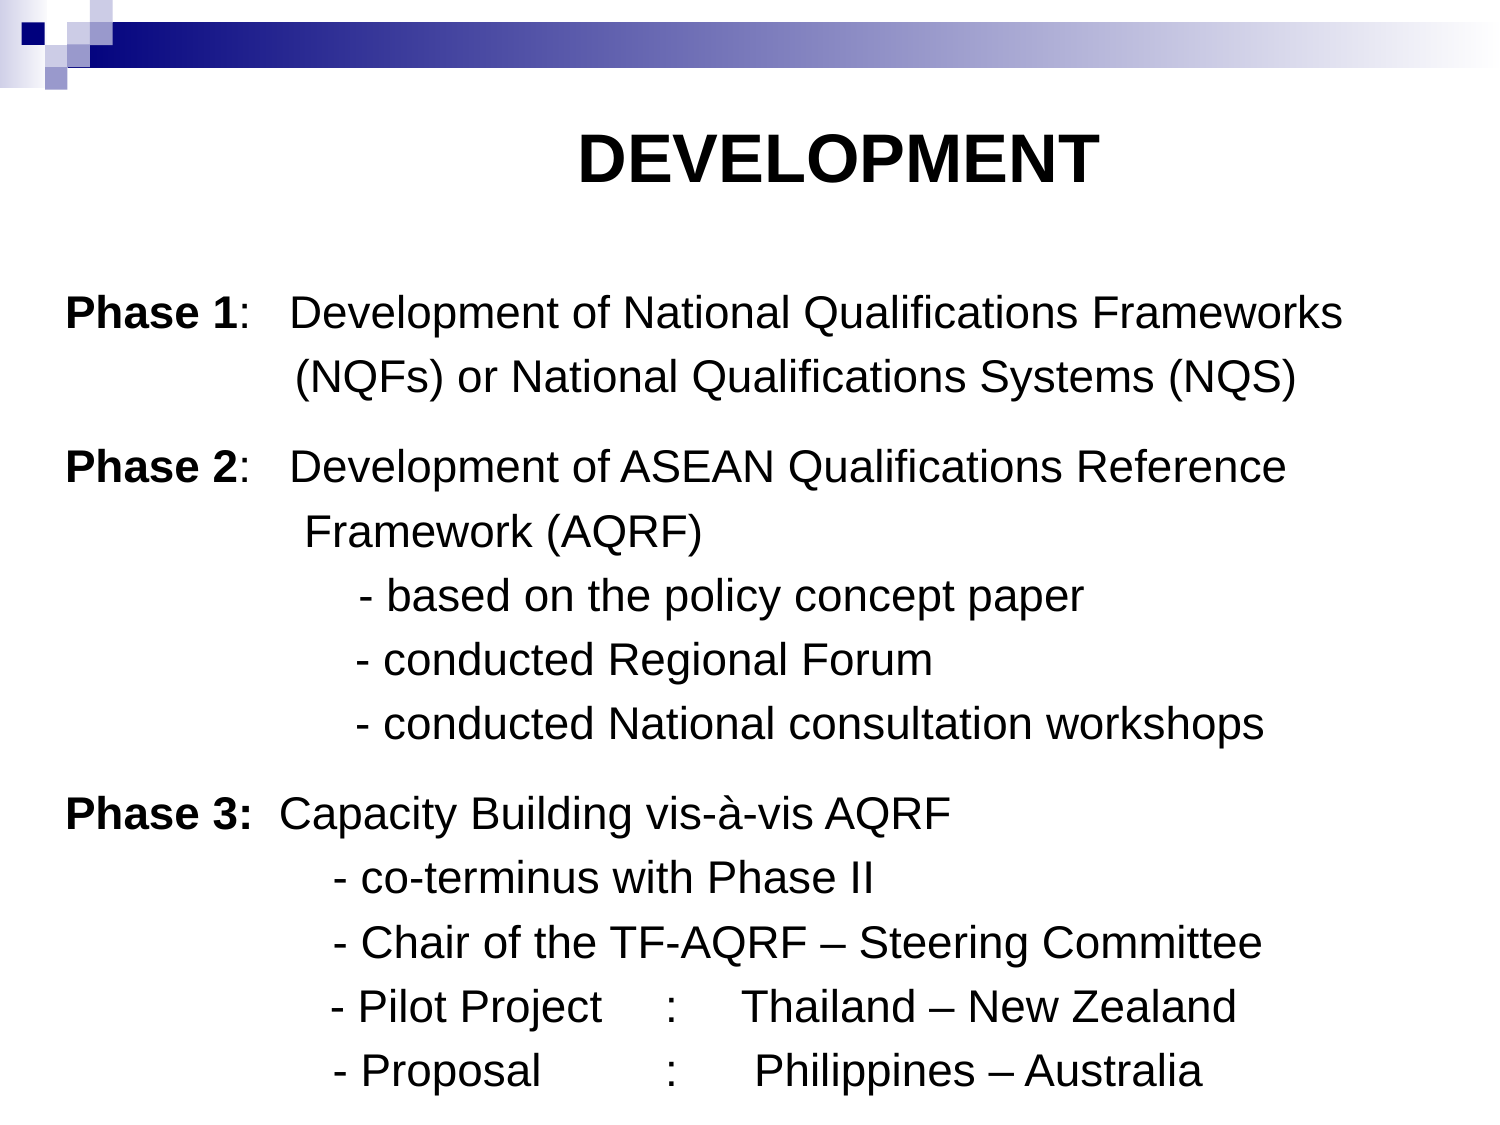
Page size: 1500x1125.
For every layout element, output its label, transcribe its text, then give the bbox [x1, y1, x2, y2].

list Phase 1: Development of National Qualifications Frameworks (NQFs) or National Qualifications Systems (NQS) Phase 2: Development of ASEAN Qualifications Reference Framework (AQRF) - based on the policy concept paper - conducted Regional Forum - conducted National consultation workshops Phase 3: Capacity Building vis-à-vis AQRF - co-terminus with Phase II - Chair of the TF-AQRF – Steering Committee - Pilot Project : Thailand – New Zealand - Proposal : Philippines – Australia [49, 274, 1500, 913]
title DEVELOPMENT [87, 74, 1438, 274]
